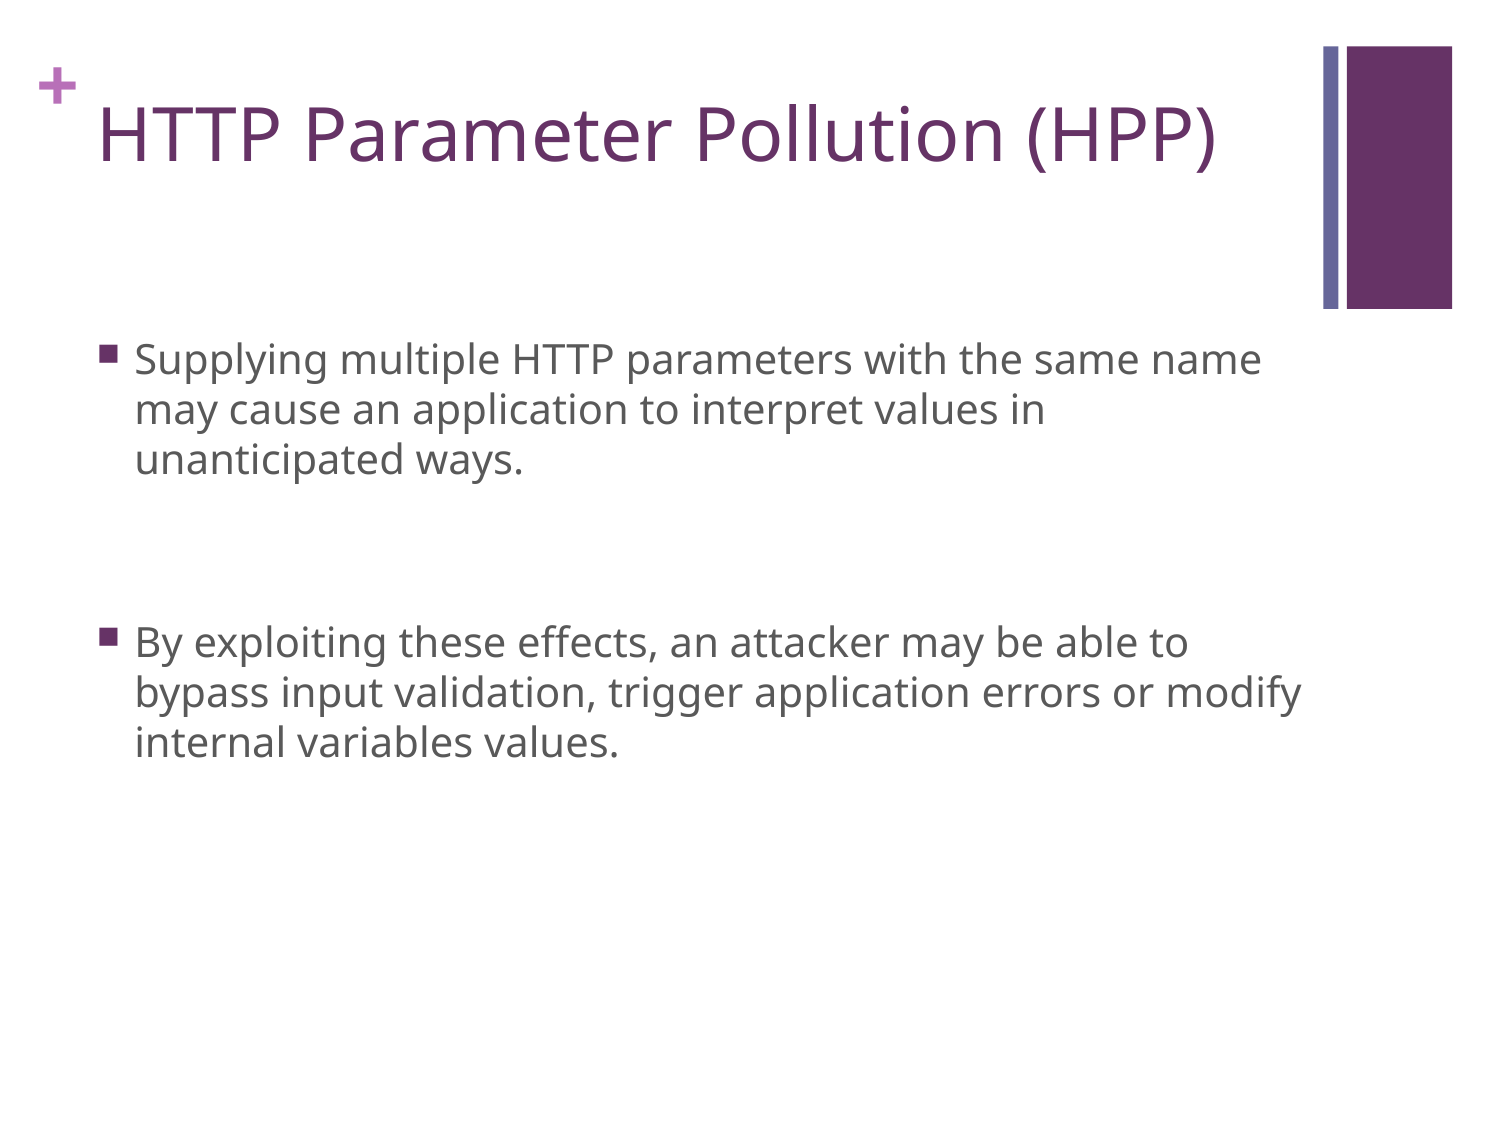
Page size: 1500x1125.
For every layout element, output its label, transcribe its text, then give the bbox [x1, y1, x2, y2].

list Supplying multiple HTTP parameters with the same name may cause an application to interpret values in unanticipated ways. By exploiting these effects, an attacker may be able to bypass input validation, trigger application errors or modify internal variables values. [81, 324, 1322, 1005]
title HTTP Parameter Pollution (HPP) [81, 79, 1322, 263]
